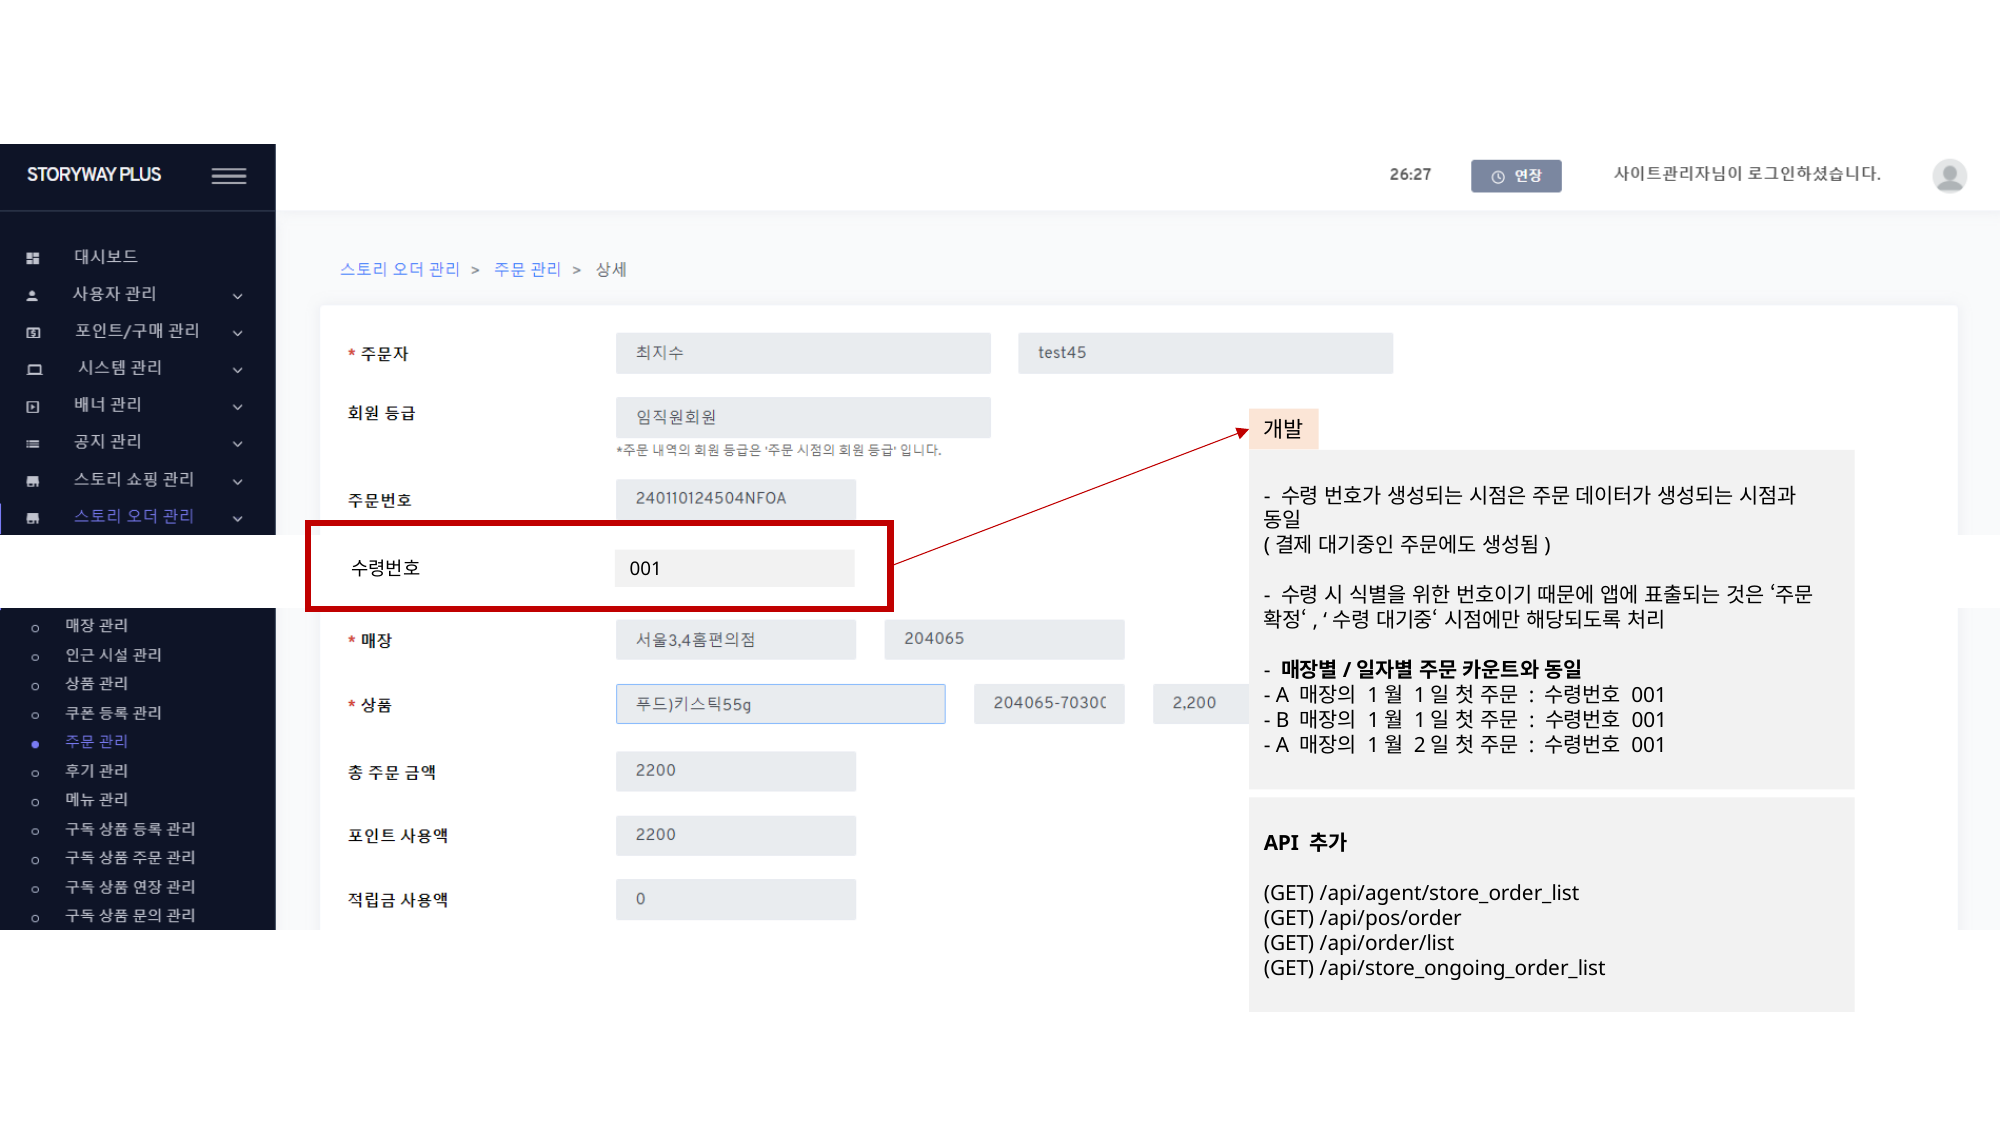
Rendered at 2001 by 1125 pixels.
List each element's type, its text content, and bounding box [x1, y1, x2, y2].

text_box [890, 429, 1250, 567]
text_box API 추가 (GET) /api/agent/store_order_list (GET) /api/pos/order (GET) /api/order/list (GET) /api/store_ongoing_order_list [1249, 930, 1855, 1012]
picture [0, 608, 2000, 930]
text_box [307, 535, 892, 608]
picture [0, 144, 2000, 535]
text_box - 수령 번호가 생성되는 시점은 주문 데이터가 생성되는 시점과 동일 (결제 대기중인 주문에도 생성됨) - 수령 시 식별을 위한 번호이기 때문에 앱에 표출되는 것은 ‘주문 확정‘, ‘수령 대기중‘ 시점에만 해당되도록 처리 - 매장별/일자별 주문 카운트와 동일 - A 매장의 1월 1일 첫 주문 : 수령번호 001 - B 매장의 1월 1일 첫 주문 : 수령번호 001 - A 매장의 1월 2일 첫 주문 : 수령번호 001 [1249, 535, 1855, 608]
